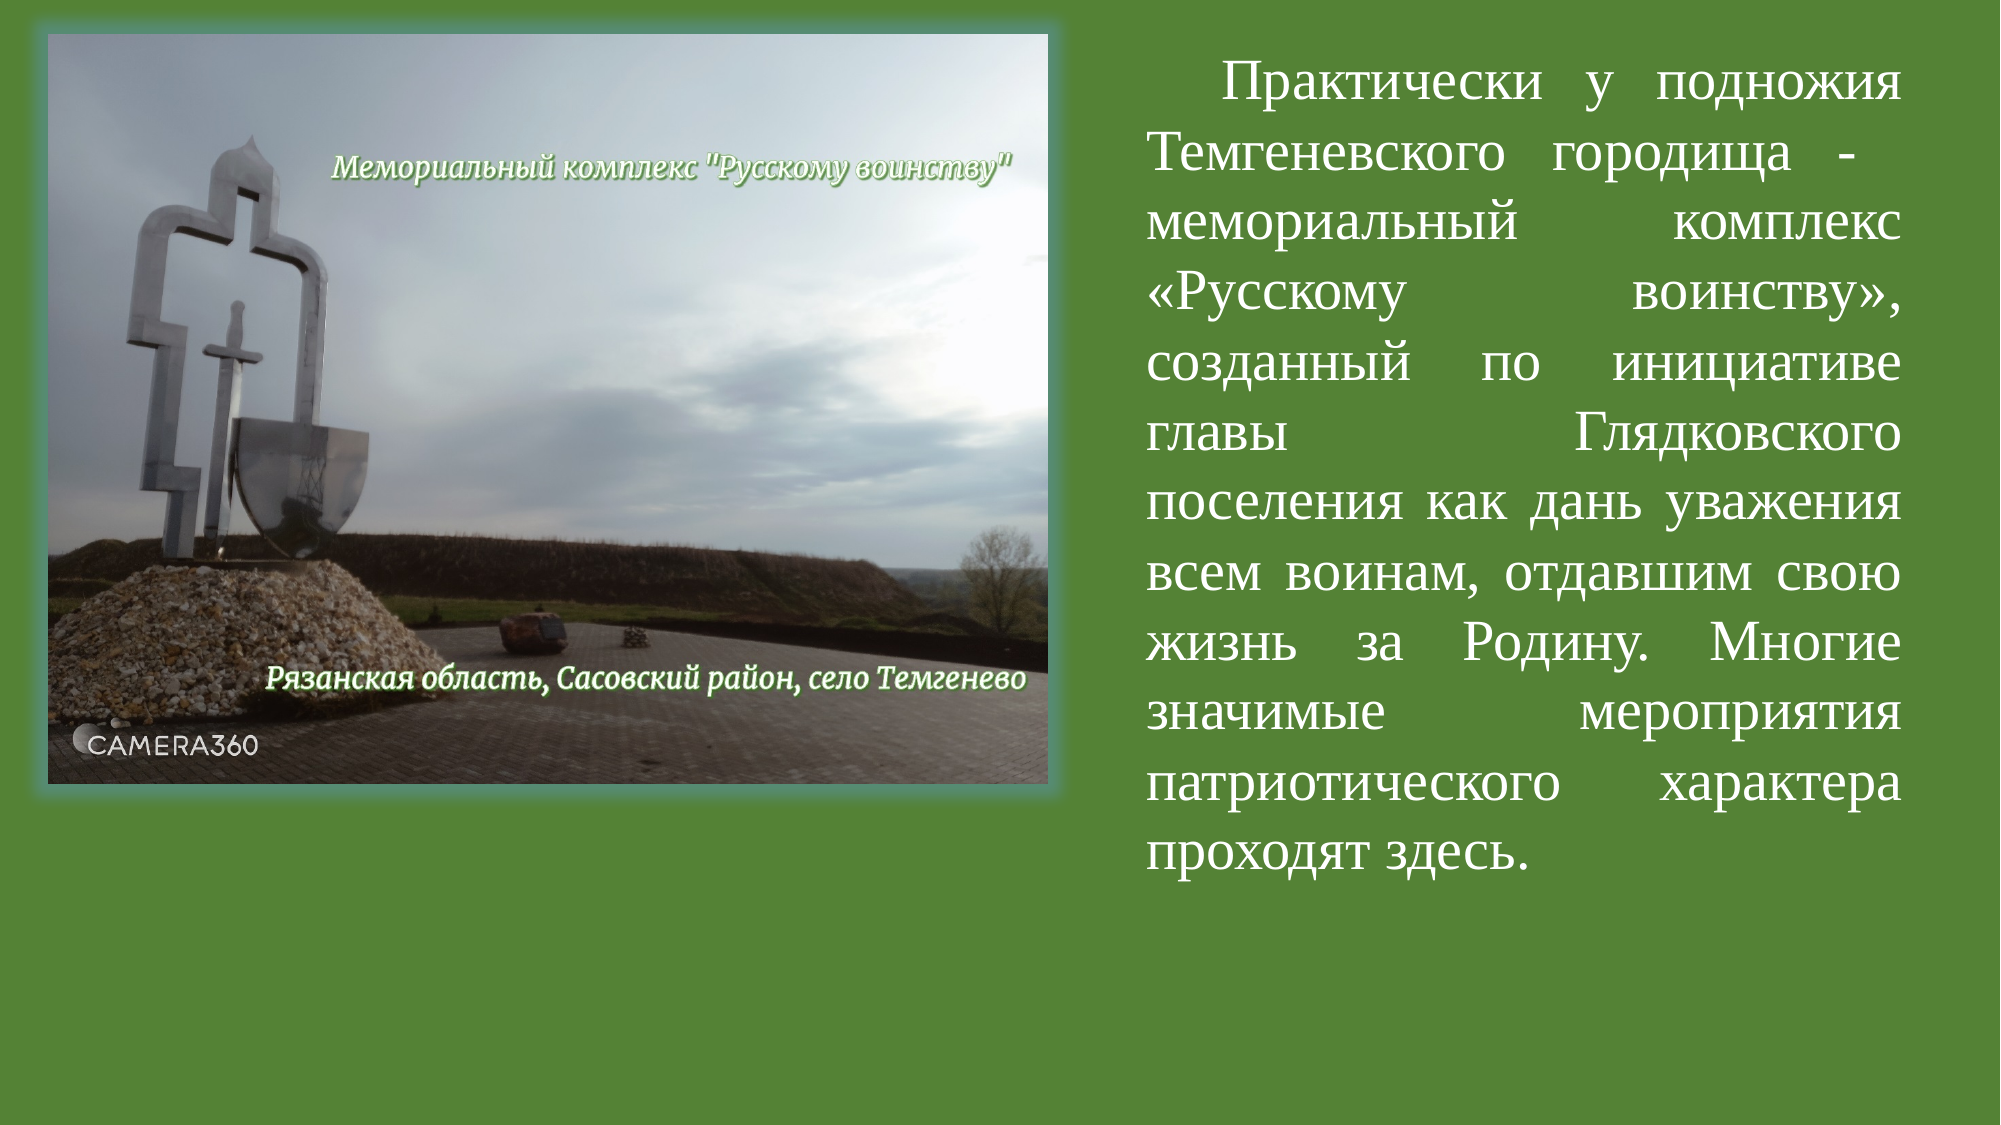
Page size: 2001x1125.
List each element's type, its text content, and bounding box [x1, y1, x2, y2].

picture [48, 34, 1048, 784]
text_box Практически у подножия Темгеневского городища - мемориальный комплекс «Русскому воинству», созданный по инициативе главы Глядковского поселения как дань уважения всем воинам, отдавшим свою жизнь за Родину. Многие значимые мероприятия патриотического характера проходят здесь. [1131, 34, 1918, 889]
